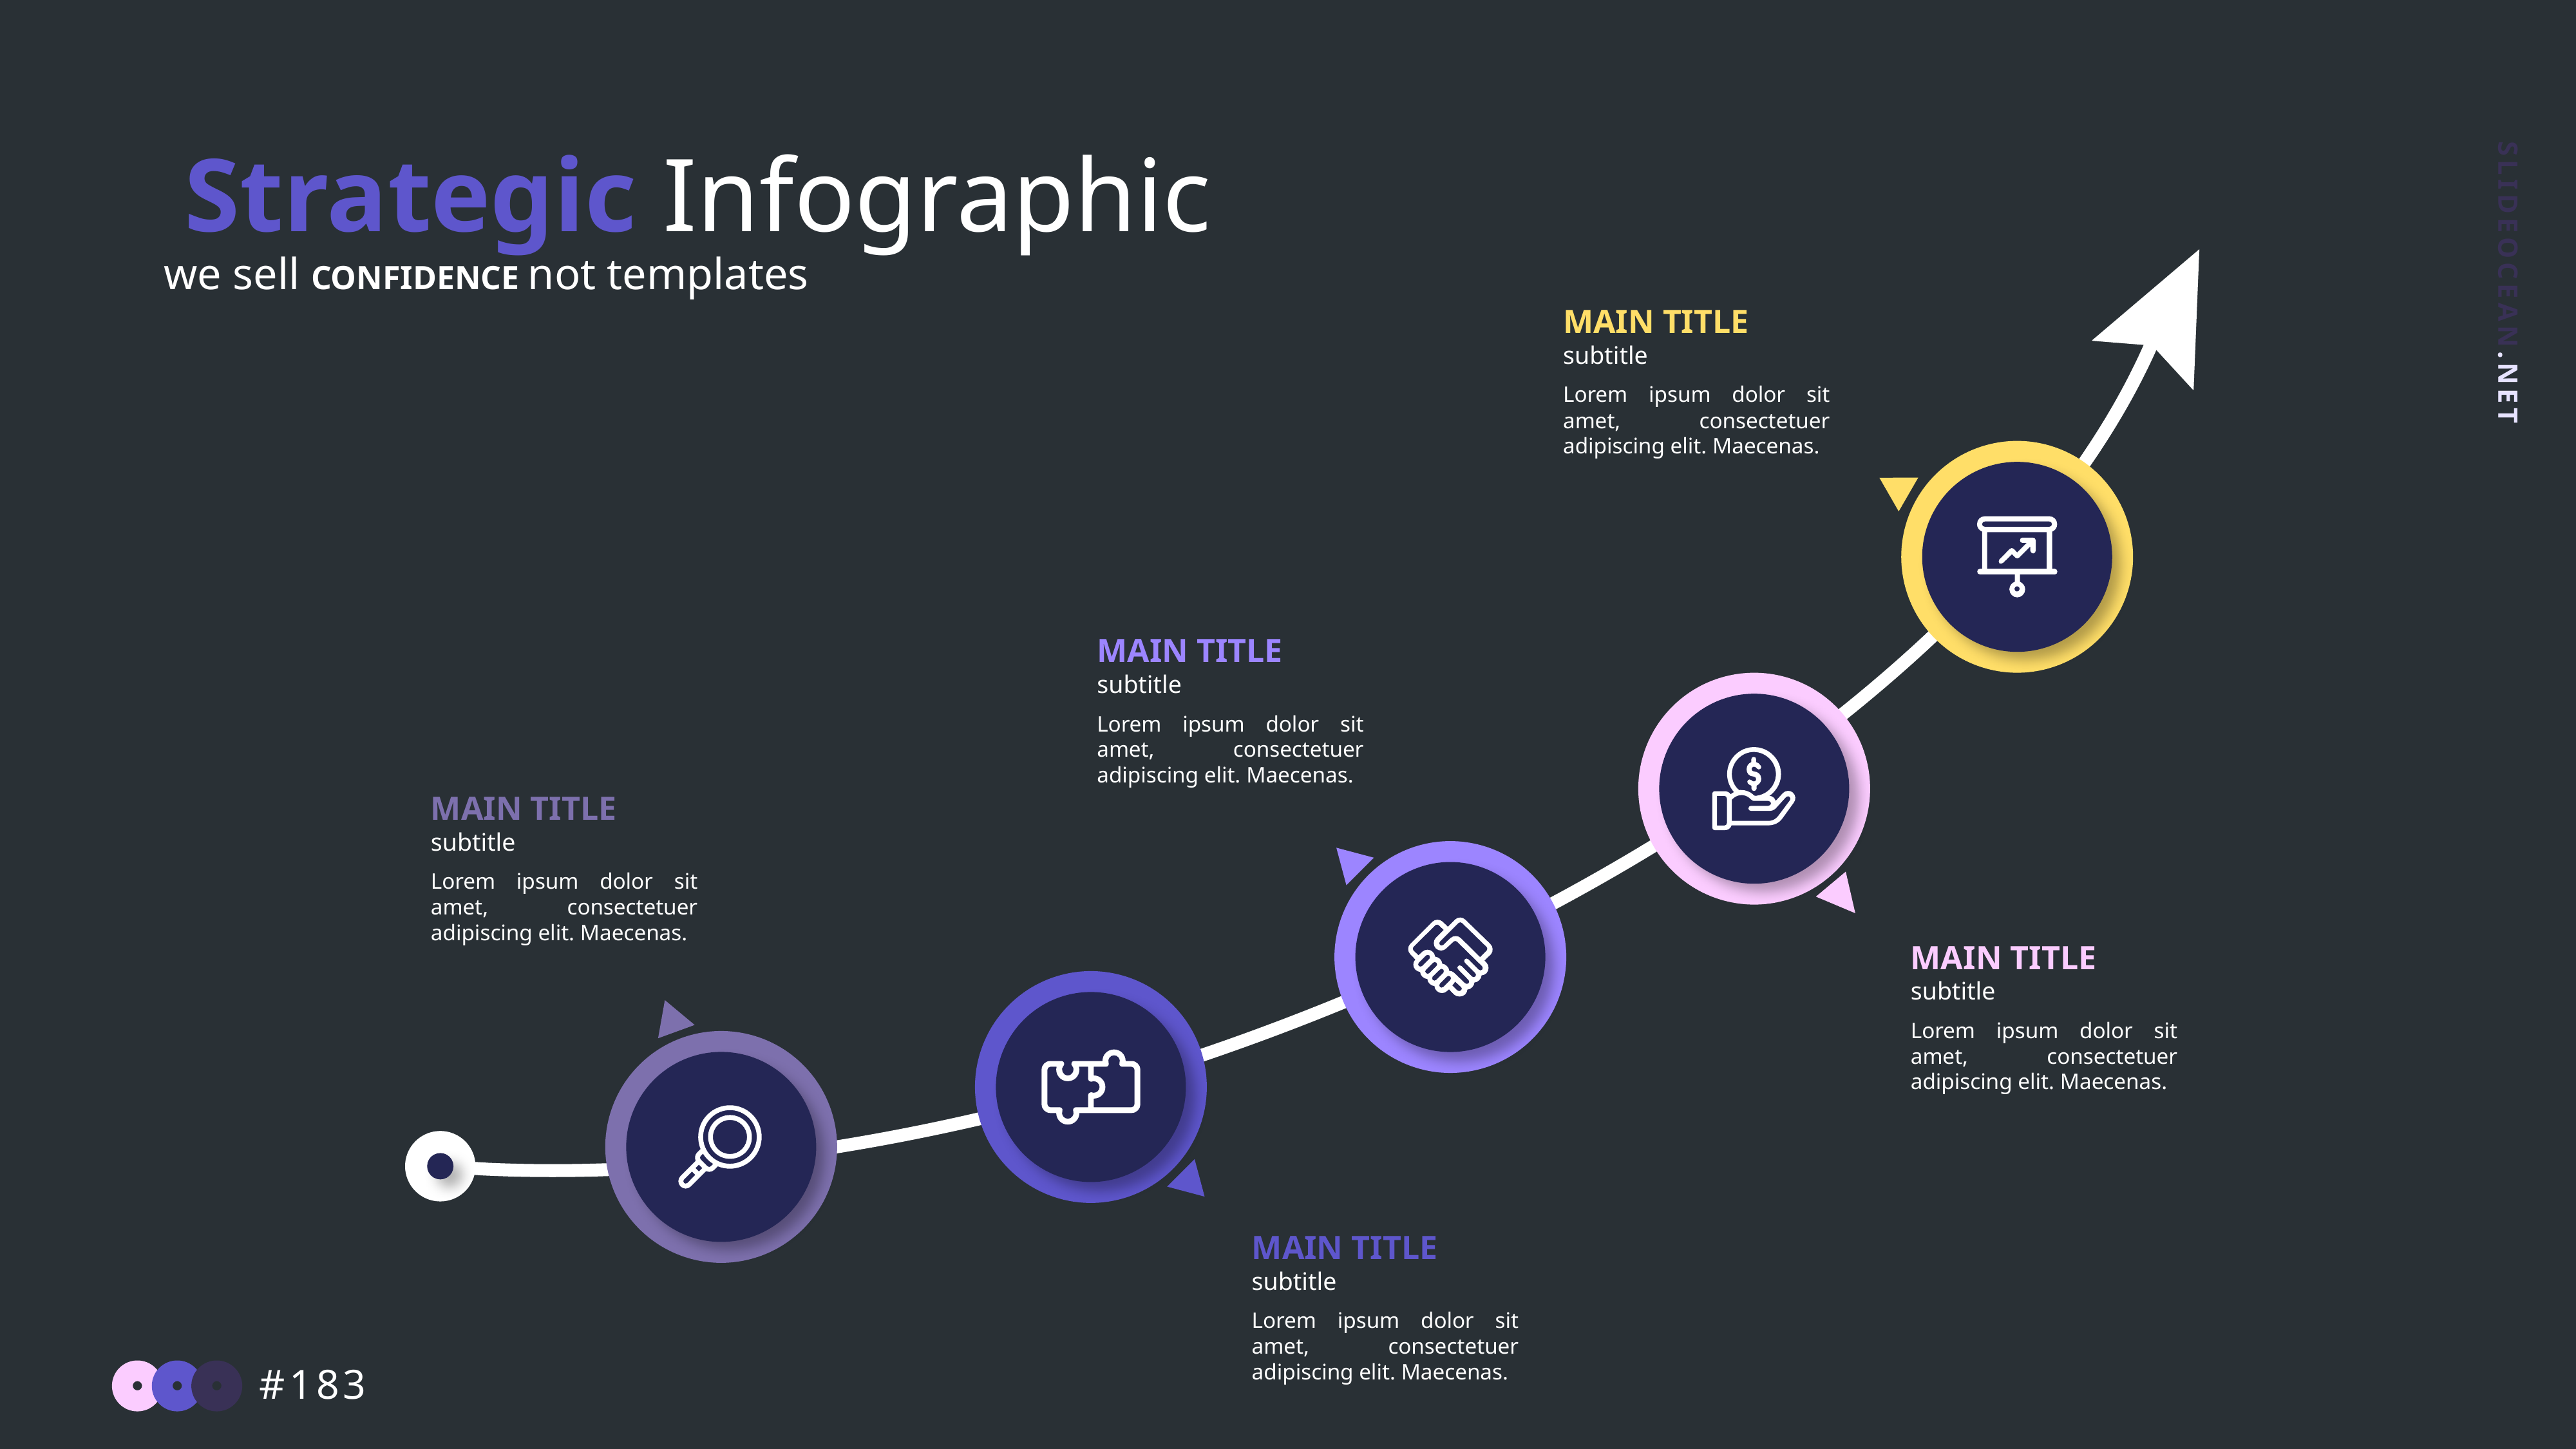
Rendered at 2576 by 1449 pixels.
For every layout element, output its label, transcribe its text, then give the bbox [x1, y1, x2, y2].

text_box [605, 998, 838, 1264]
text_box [1877, 440, 2134, 674]
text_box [1328, 840, 1567, 1074]
text_box we sell CONFIDENCE not templates [164, 247, 390, 299]
text_box Strategic Infographic [175, 126, 1221, 247]
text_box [421, 782, 708, 951]
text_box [974, 971, 1213, 1204]
text_box #183 [259, 1359, 1065, 1408]
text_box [1553, 296, 1841, 465]
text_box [390, 242, 2277, 1202]
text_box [1712, 746, 1797, 831]
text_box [1638, 672, 1871, 918]
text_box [1900, 931, 2188, 1101]
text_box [1976, 516, 2058, 598]
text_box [677, 1104, 765, 1189]
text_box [1087, 625, 1374, 794]
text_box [1242, 1221, 1529, 1390]
